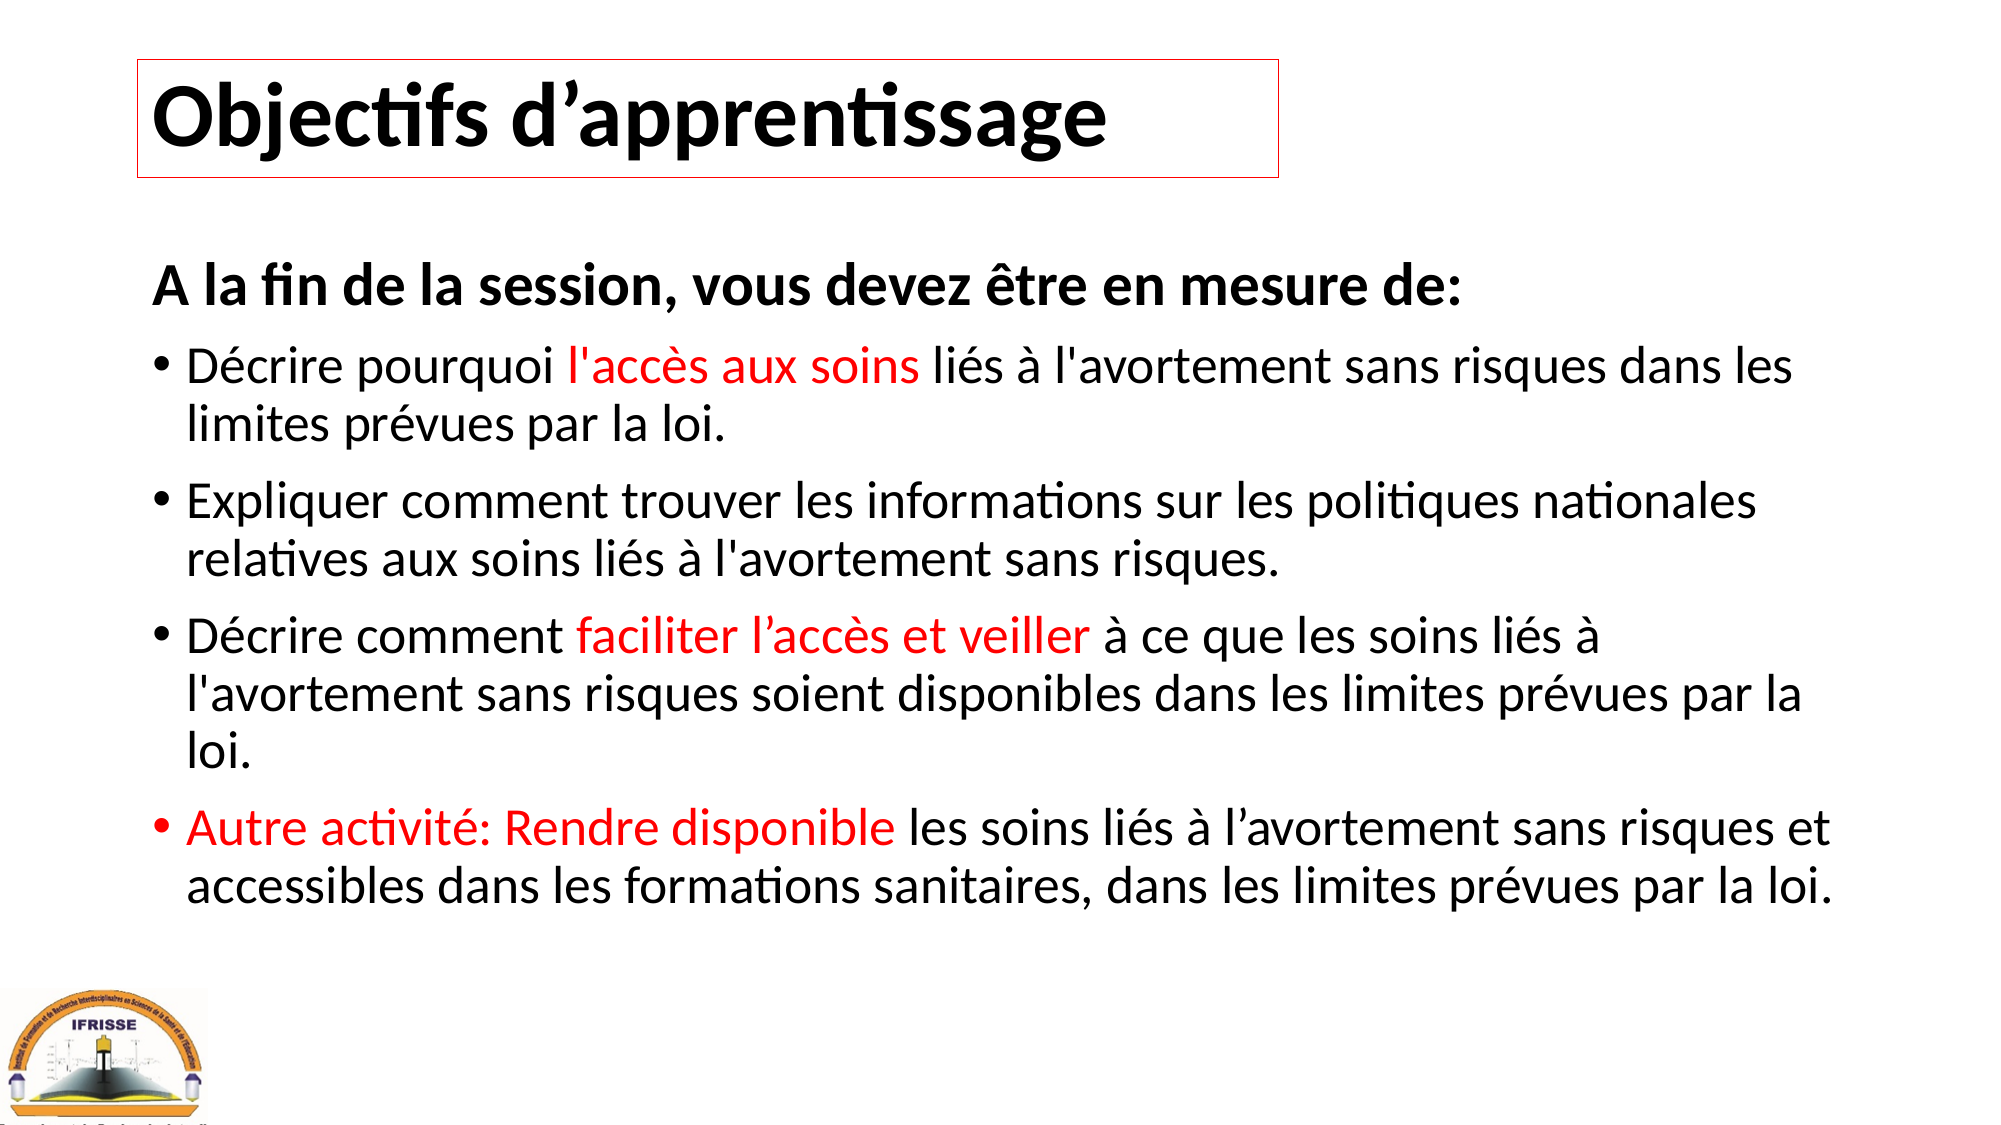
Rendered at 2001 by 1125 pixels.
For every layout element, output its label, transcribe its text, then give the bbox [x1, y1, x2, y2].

title Objectifs d’apprentissage [137, 59, 1279, 178]
picture [0, 988, 208, 1125]
list A la fin de la session, vous devez être en mesure de: Décrire pourquoi l'accès aux soins liés à l'avortement sans risques dans les limites prévues par la loi. Expliquer comment trouver les informations sur les politiques nationales relatives aux soins liés à l'avortement sans risques. Décrire comment faciliter l’accès et veiller à ce que les soins liés à l'avortement sans risques soient disponibles dans les limites prévues par la loi. Autre activité: Rendre disponible les soins liés à l’avortement sans risques et accessibles dans les formations sanitaires, dans les limites prévues par la loi. [137, 244, 1863, 974]
